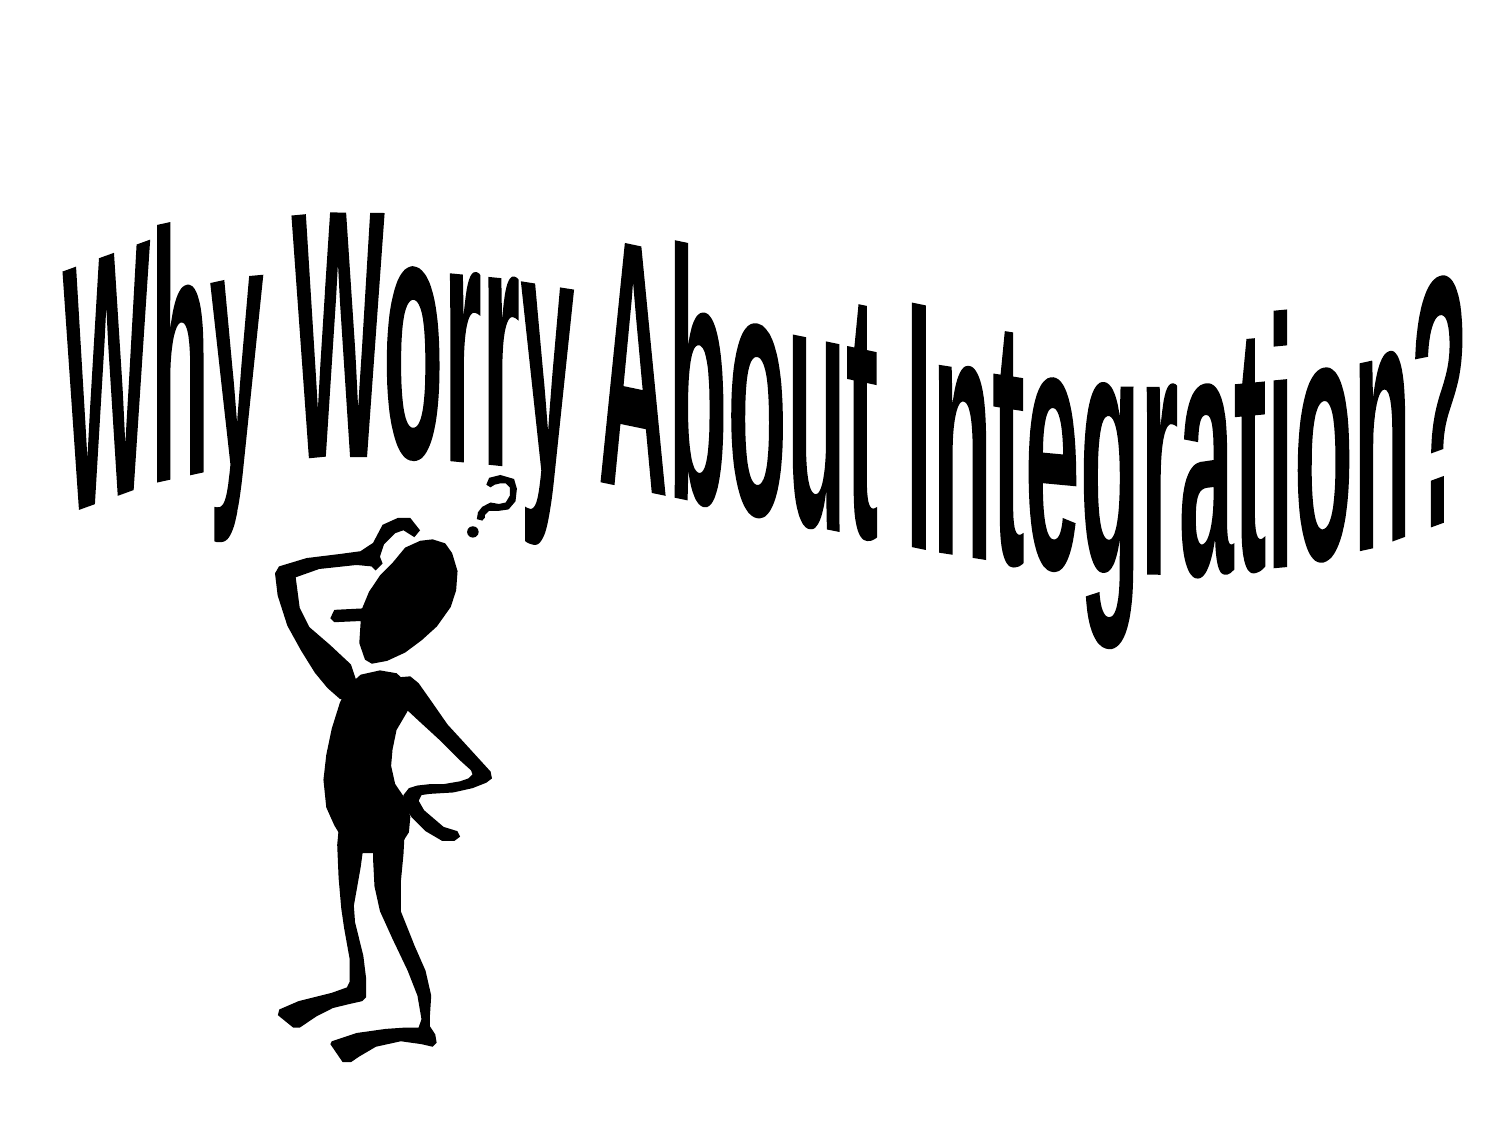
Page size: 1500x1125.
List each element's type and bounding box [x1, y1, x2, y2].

text_box [274, 474, 518, 1063]
